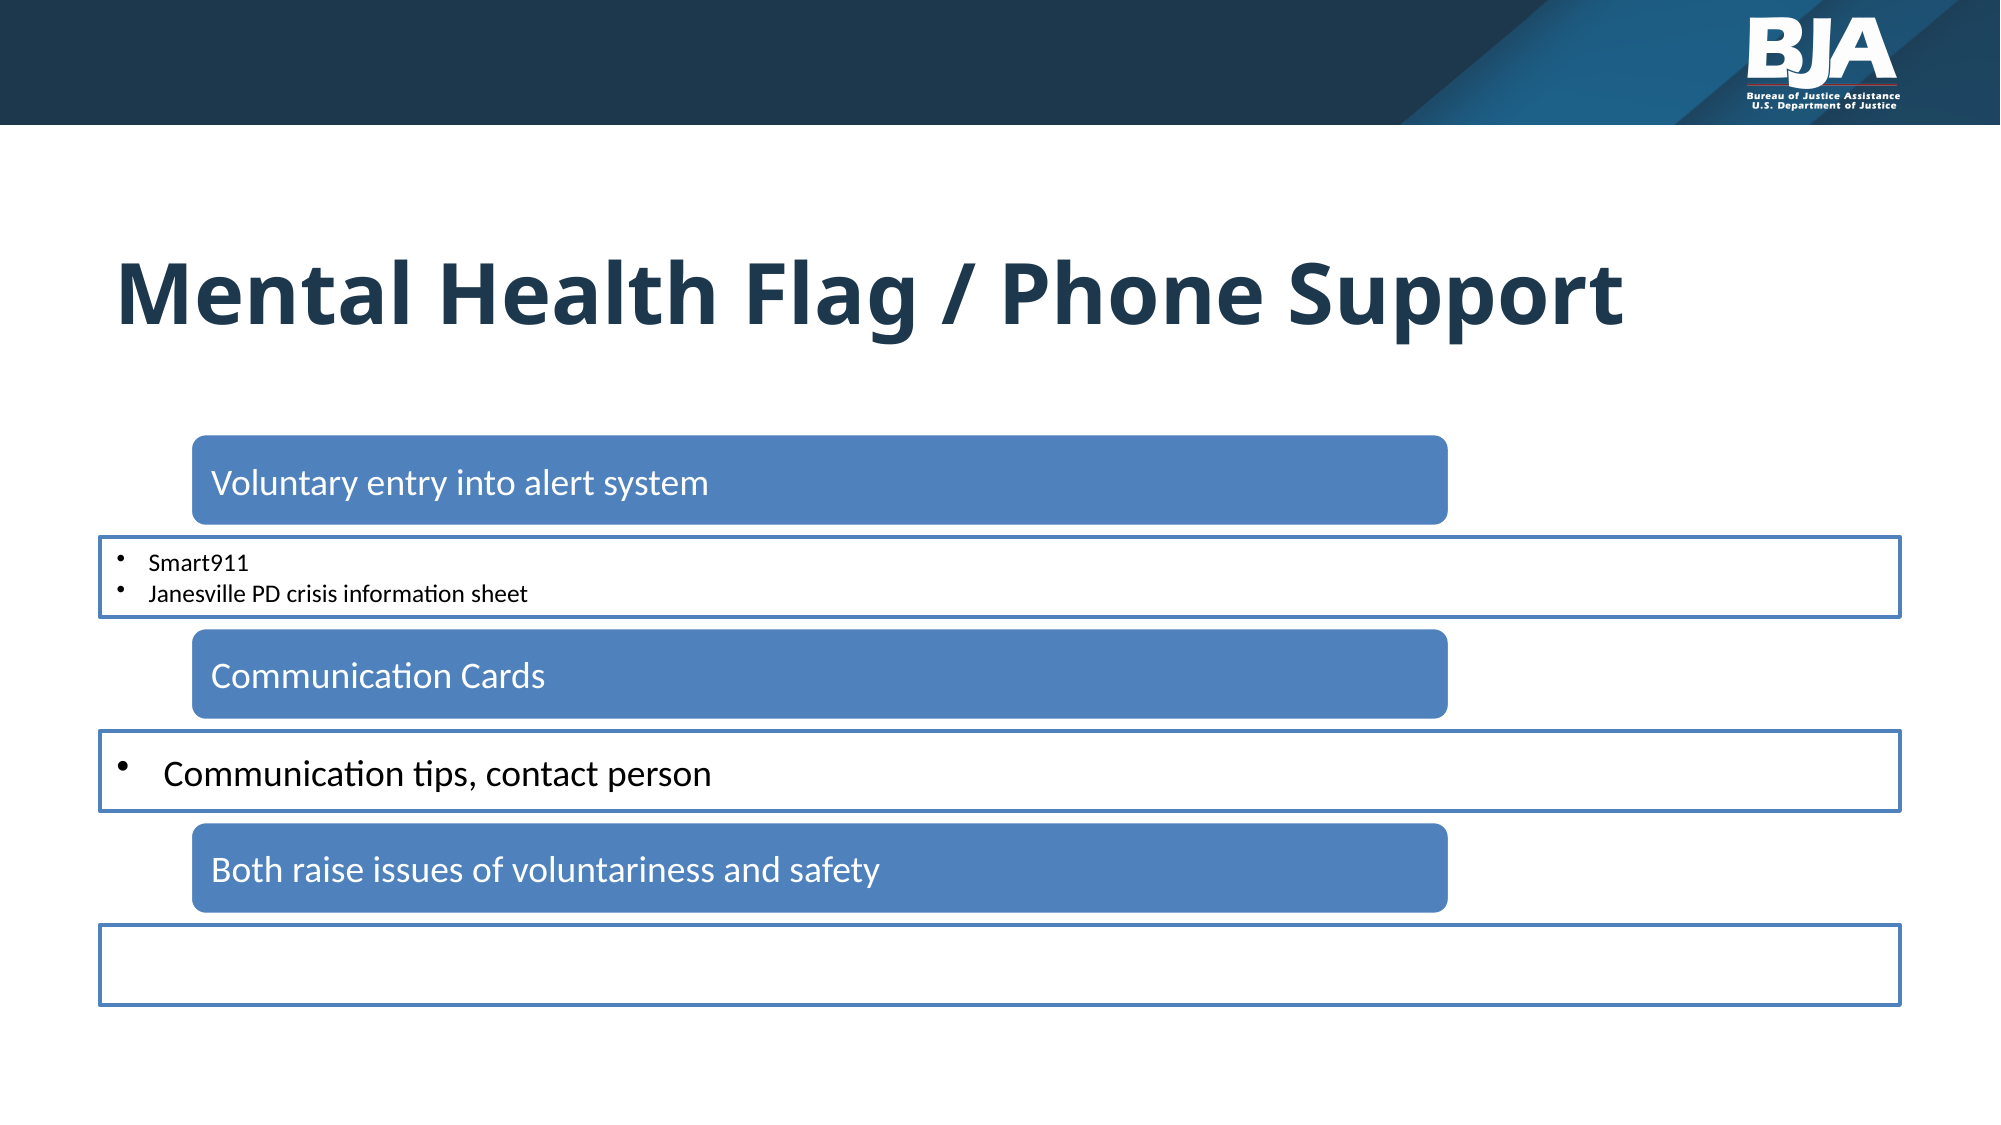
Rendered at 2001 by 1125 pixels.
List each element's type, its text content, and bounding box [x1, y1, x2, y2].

picture [0, 0, 2000, 125]
title Mental Health Flag / Phone Support [99, 196, 1900, 384]
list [99, 422, 1901, 1006]
